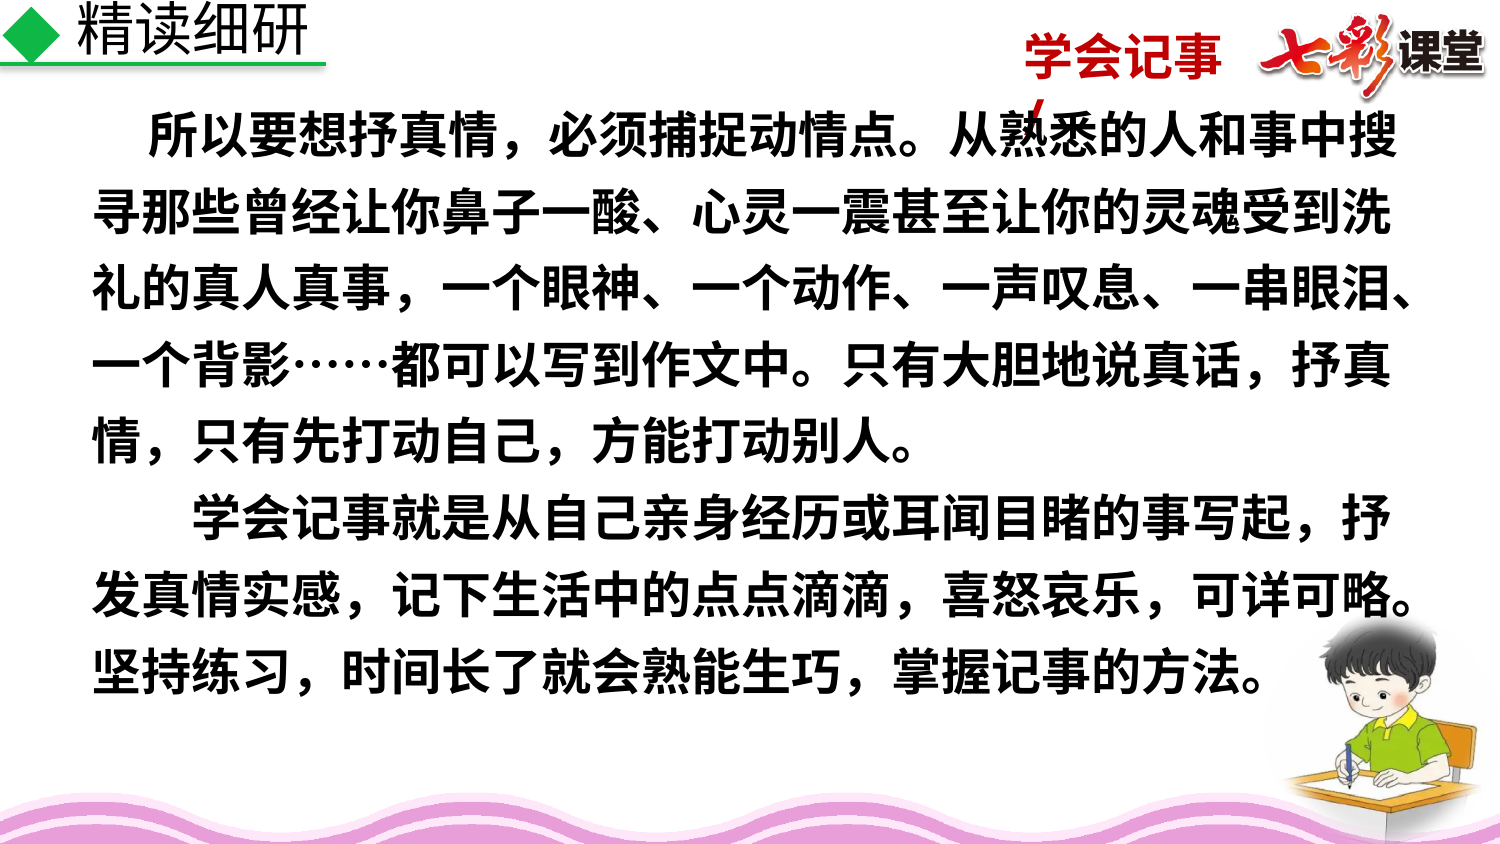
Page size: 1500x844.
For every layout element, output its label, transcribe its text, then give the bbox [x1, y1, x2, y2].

picture [0, 682, 1500, 844]
text_box 所以要想抒真情，必须捕捉动情点。从熟悉的人和事中搜寻那些曾经让你鼻子一酸、心灵一震甚至让你的灵魂受到洗礼的真人真事，一个眼神、一个动作、一声叹息、一串眼泪、一个背影……都可以写到作文中。只有大胆地说真话，抒真情，只有先打动自己，方能打动别人。 学会记事就是从自己亲身经历或耳闻目睹的事写起，抒发真情实感，记下生活中的点点滴滴，喜怒哀乐，可详可略。坚持练习，时间长了就会熟能生巧，掌握记事的方法。 [76, 79, 1455, 708]
picture [1254, 8, 1491, 104]
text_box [0, 0, 327, 71]
